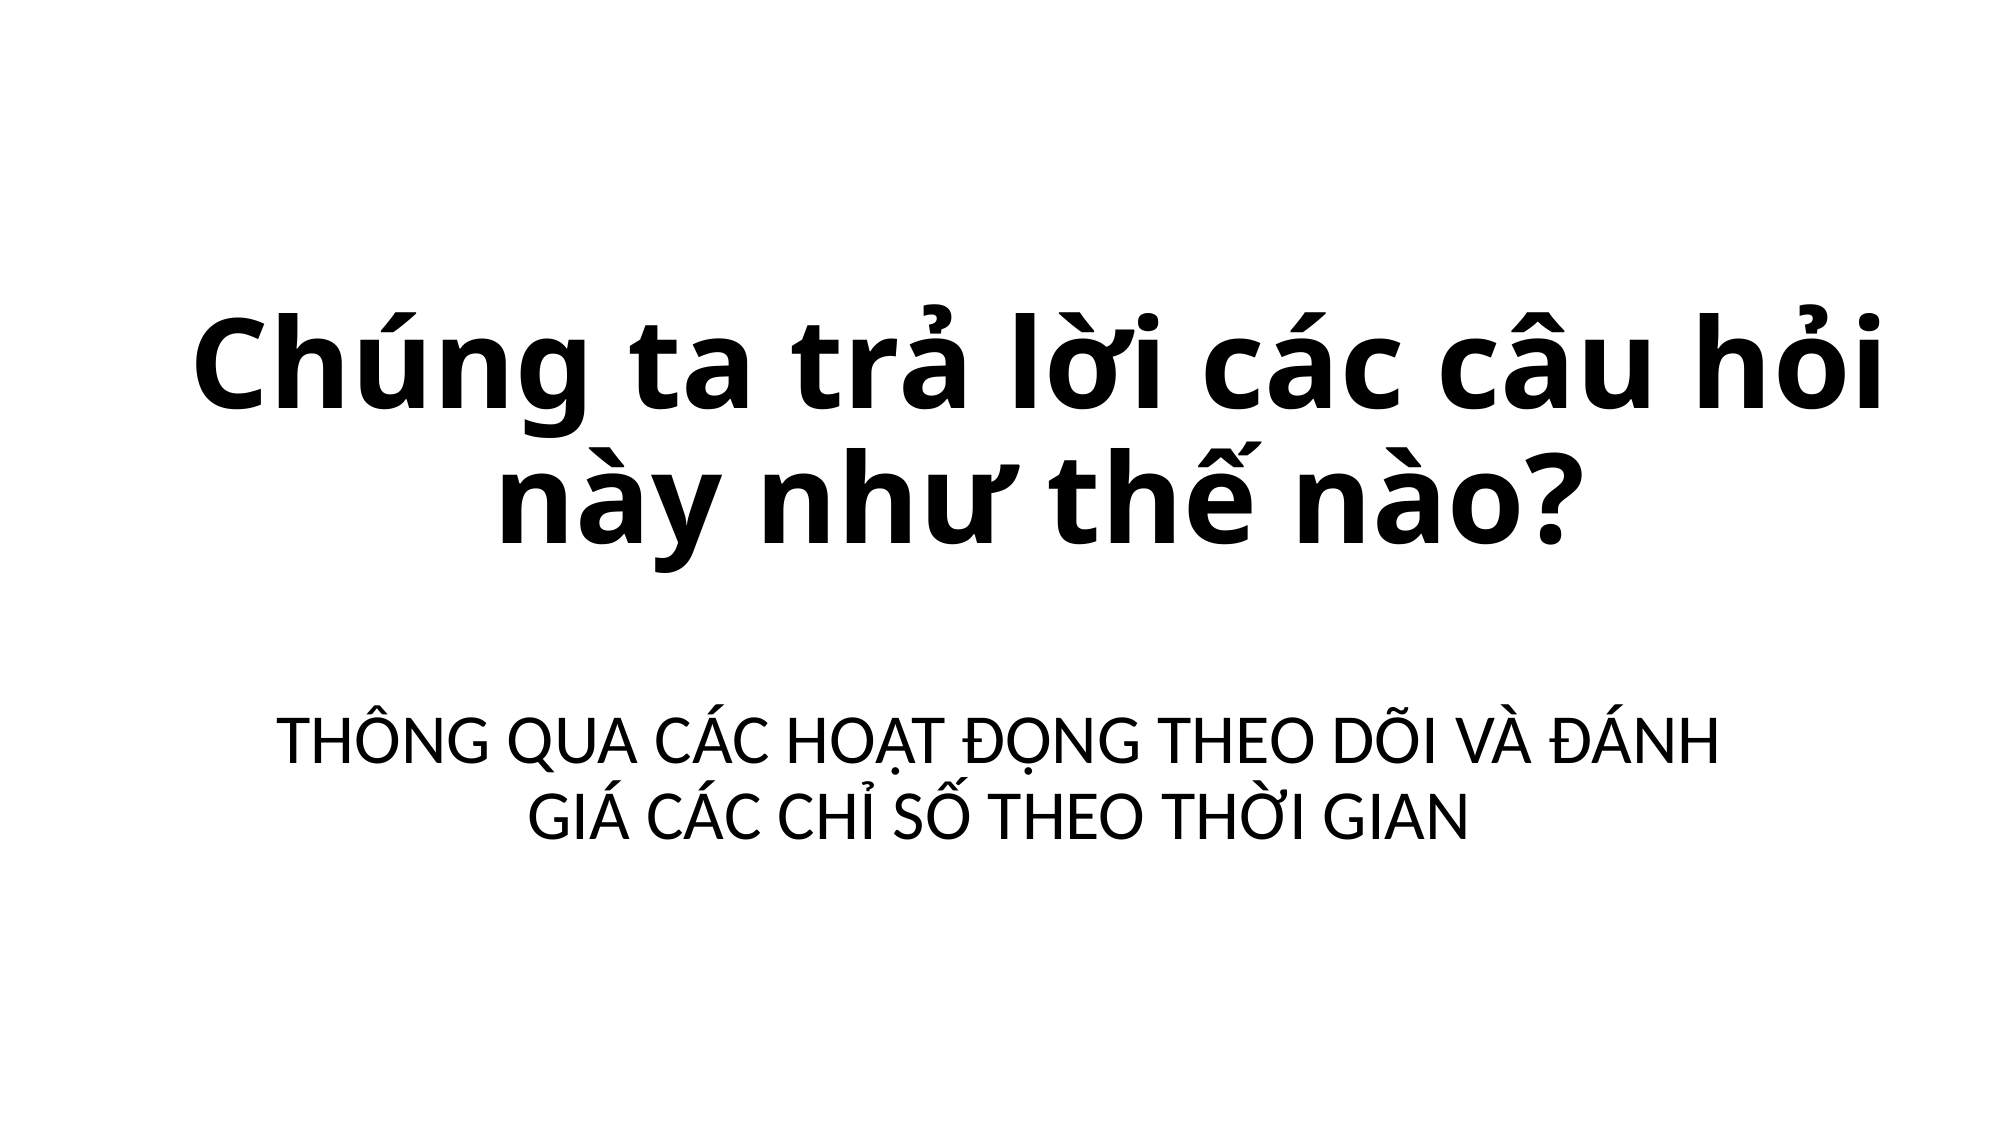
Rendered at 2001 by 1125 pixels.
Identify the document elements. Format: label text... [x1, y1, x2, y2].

title Chúng ta trả lời các câu hỏi này như thế nào? [134, 186, 1945, 579]
subtitle THÔNG QUA CÁC HOẠT ĐỘNG THEO DÕI VÀ ĐÁNH GIÁ CÁC CHỈ SỐ THEO THỜI GIAN [249, 590, 1750, 863]
